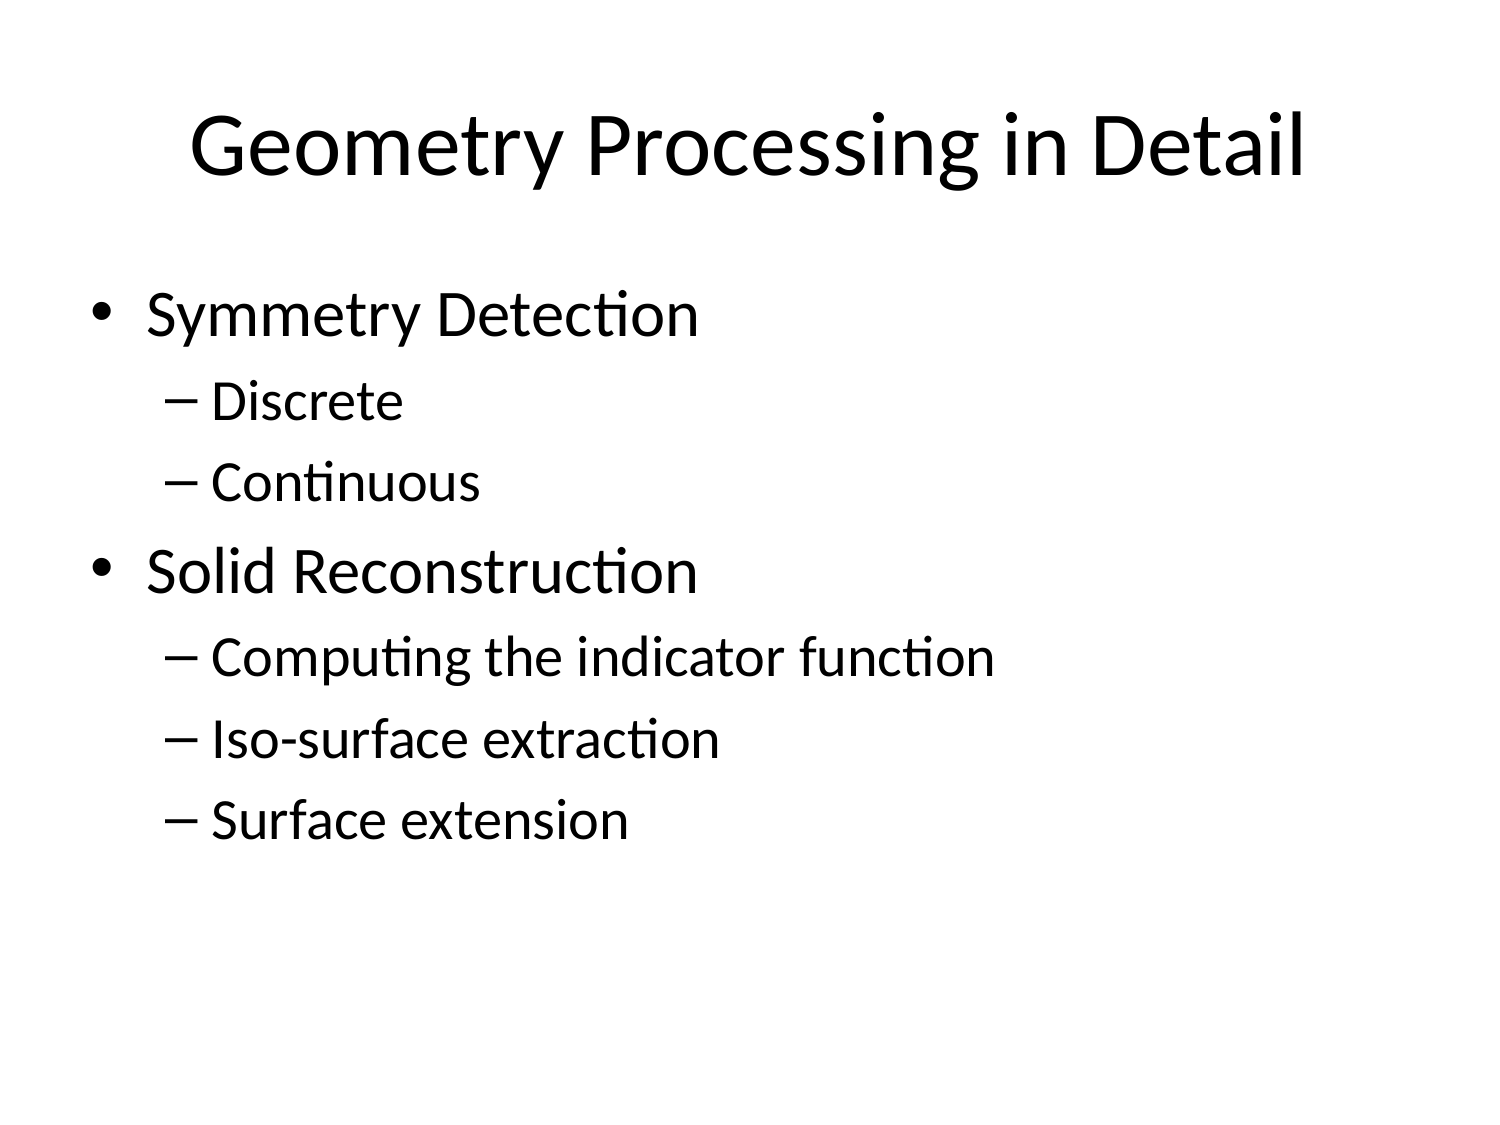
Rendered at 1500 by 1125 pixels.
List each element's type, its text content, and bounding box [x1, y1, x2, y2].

title Geometry Processing in Detail [75, 45, 1425, 233]
list Symmetry Detection Discrete Continuous Solid Reconstruction Computing the indicator function Iso-surface extraction Surface extension [75, 262, 1425, 1125]
